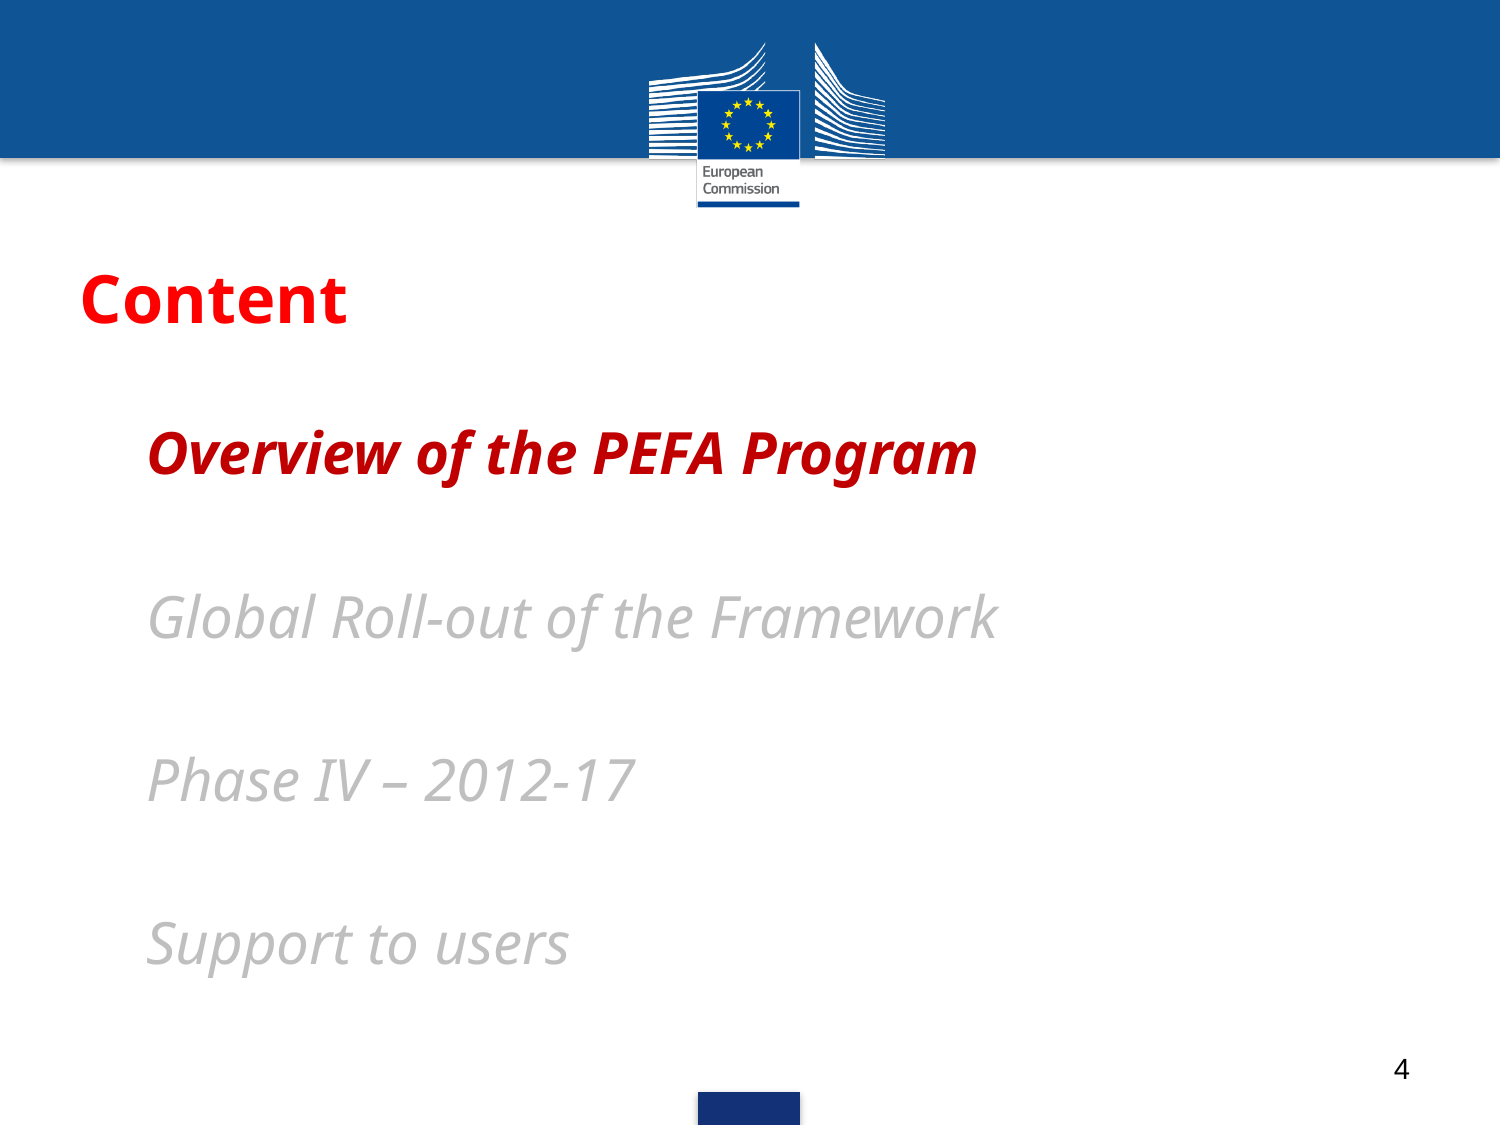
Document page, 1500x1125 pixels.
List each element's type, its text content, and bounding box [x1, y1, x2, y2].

slide_number 4 [1074, 1042, 1426, 1103]
picture [649, 42, 885, 208]
title Content [64, 219, 1415, 374]
list Overview of the PEFA Program Global Roll-out of the Framework Phase IV – 2012-17 Support to users [75, 408, 1425, 988]
